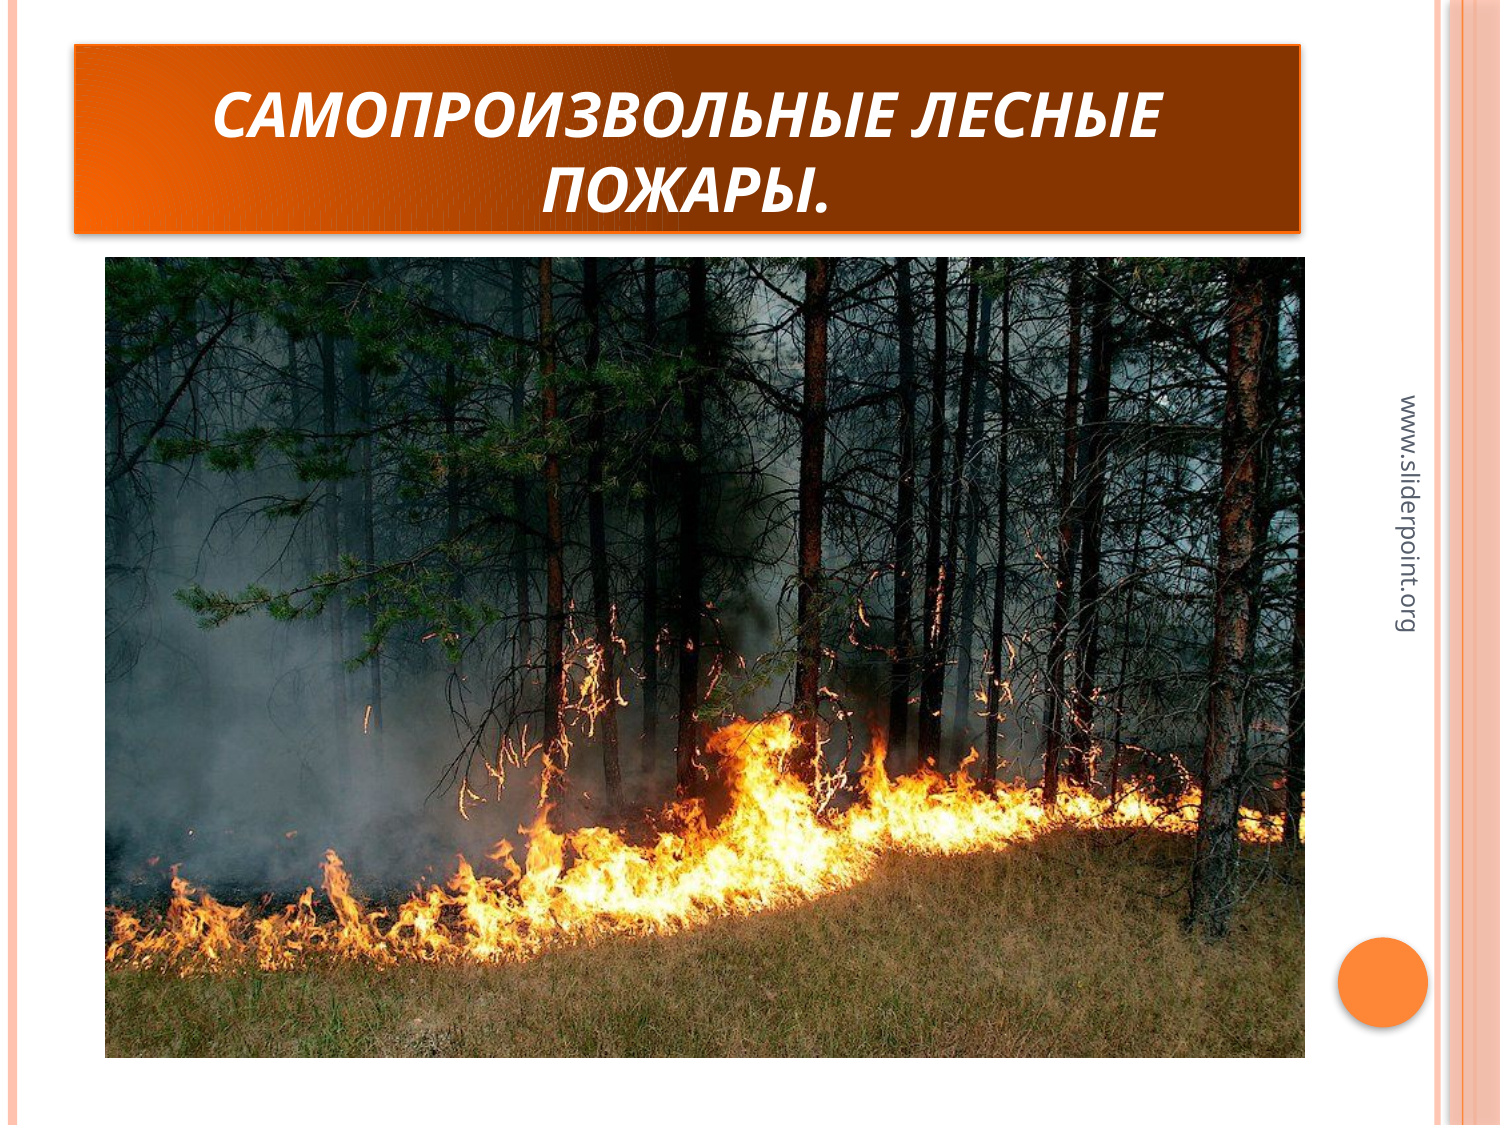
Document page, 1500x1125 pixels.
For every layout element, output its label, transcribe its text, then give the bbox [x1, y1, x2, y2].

footer www.sliderpoint.org [1379, 380, 1440, 906]
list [104, 257, 1306, 1058]
title Самопроизвольные лесные пожары. [74, 44, 1301, 234]
